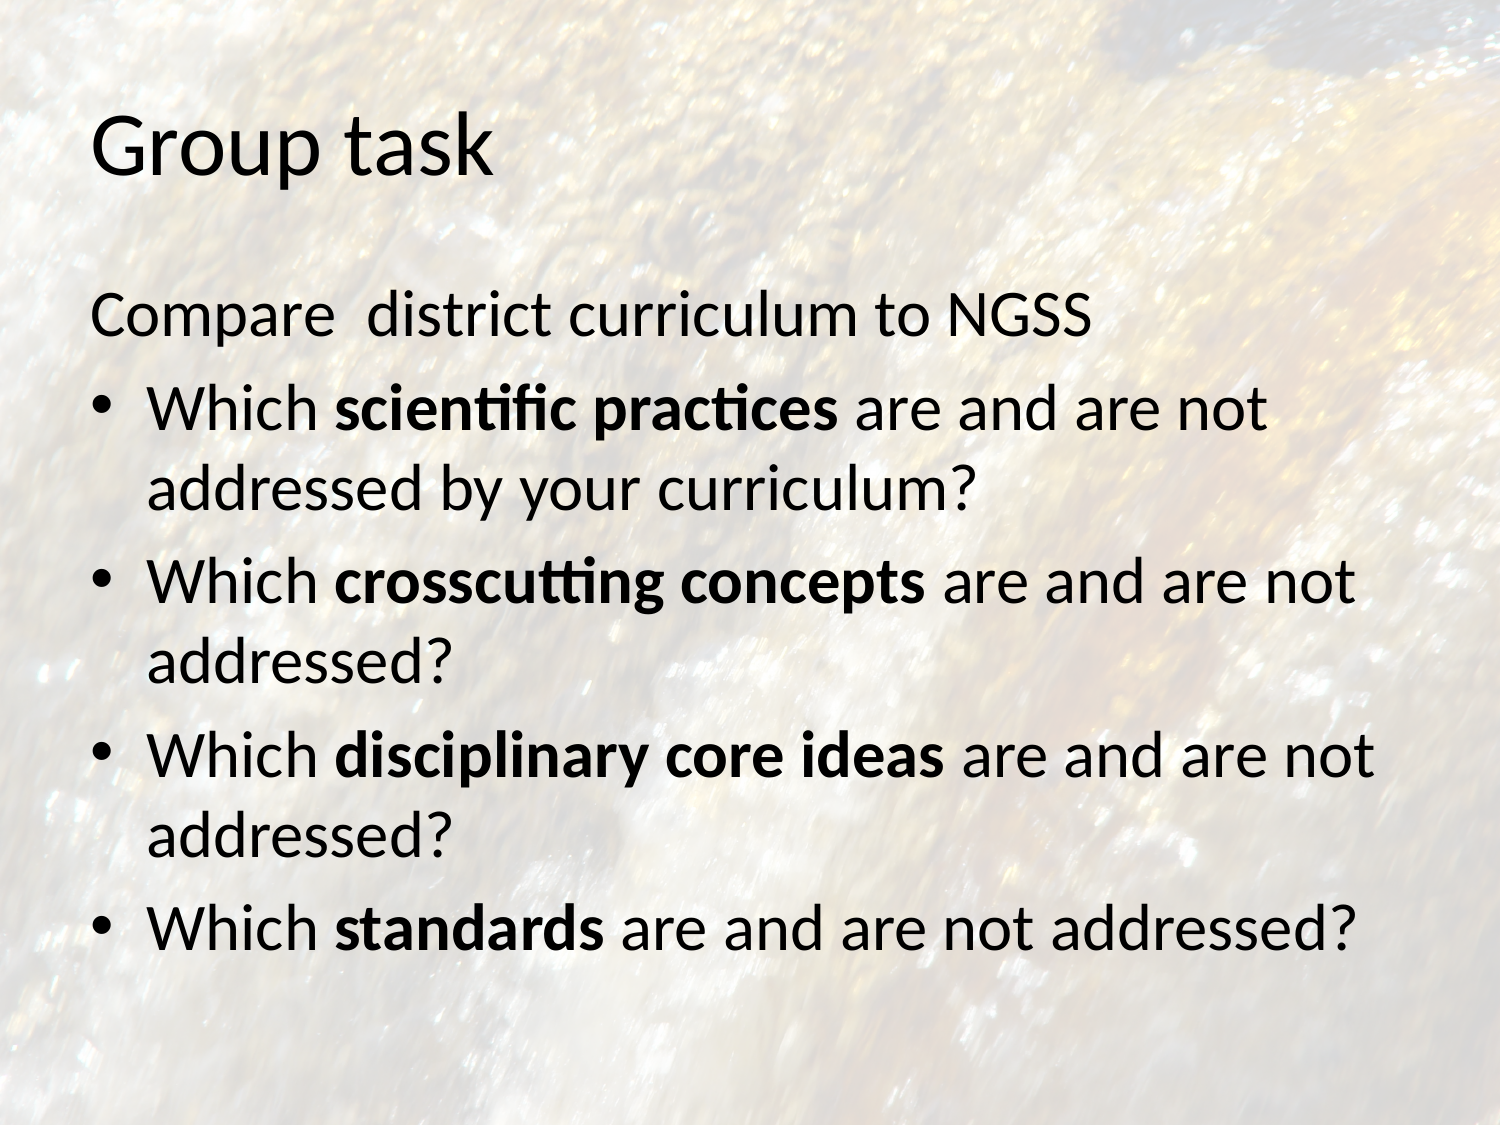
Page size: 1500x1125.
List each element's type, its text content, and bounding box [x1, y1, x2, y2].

list Compare district curriculum to NGSS Which scientific practices are and are not addressed by your curriculum? Which crosscutting concepts are and are not addressed? Which disciplinary core ideas are and are not addressed? Which standards are and are not addressed? [75, 262, 1425, 1005]
title Group task [75, 45, 1425, 233]
